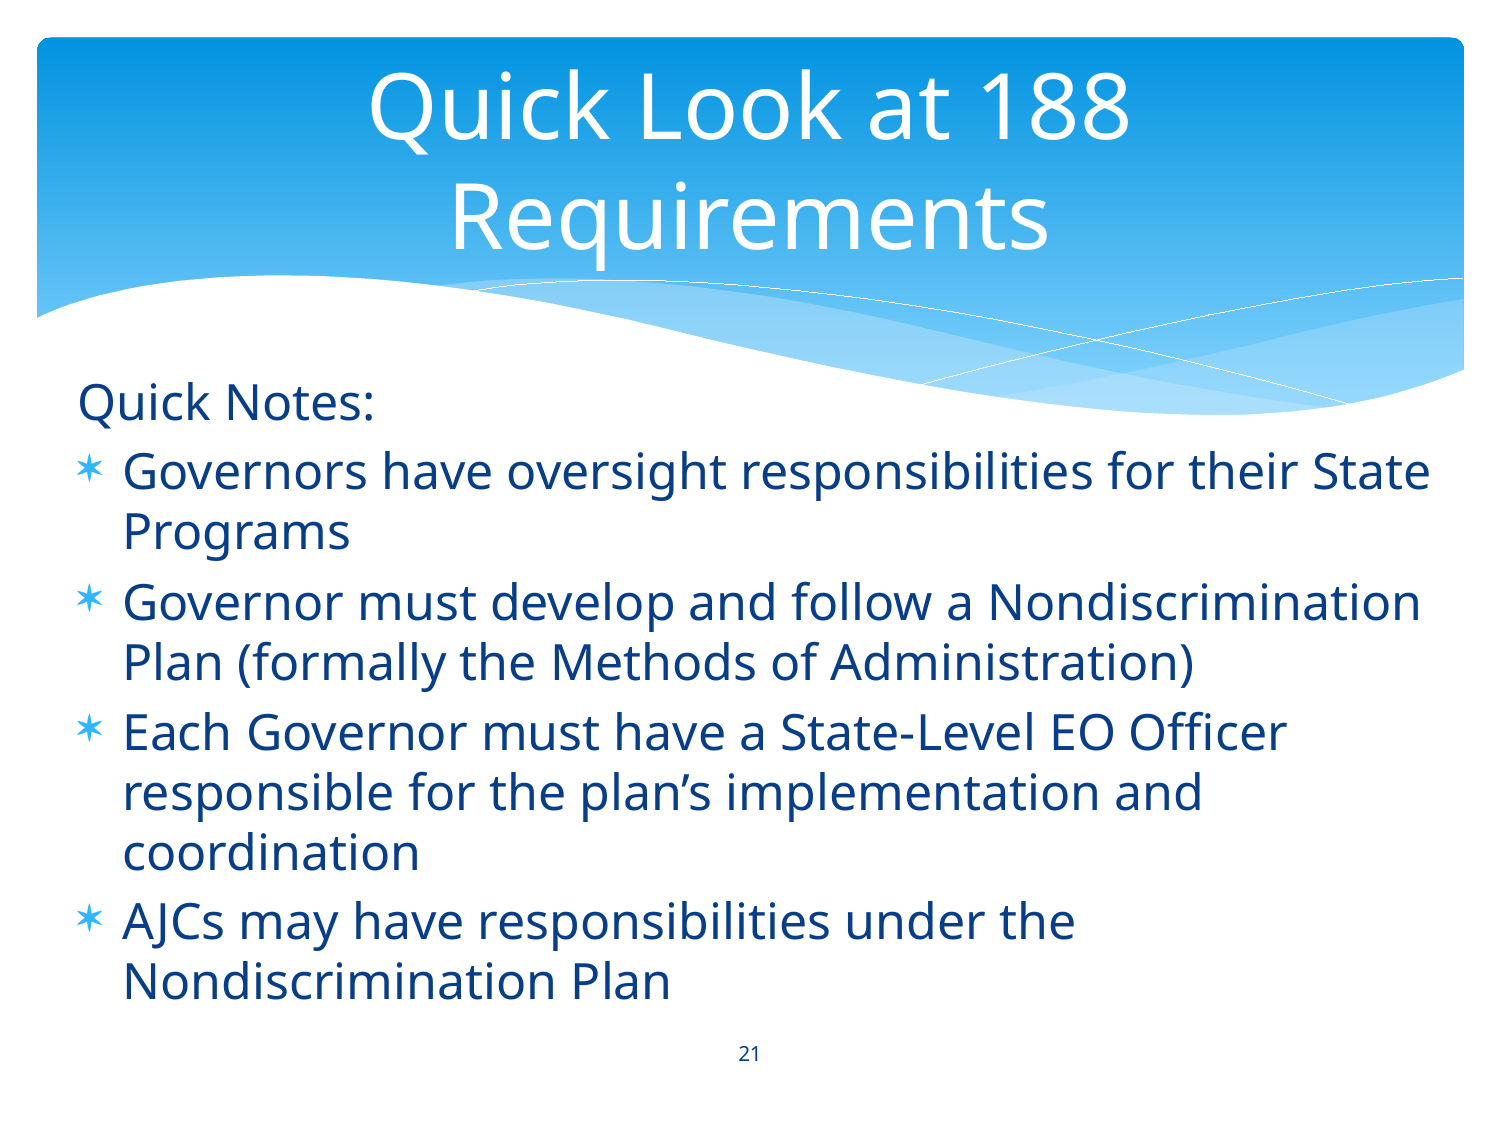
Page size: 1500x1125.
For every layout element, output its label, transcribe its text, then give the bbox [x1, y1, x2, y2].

slide_number 21 [654, 1025, 846, 1086]
list Quick Notes: Governors have oversight responsibilities for their State Programs Governor must develop and follow a Nondiscrimination Plan (formally the Methods of Administration) Each Governor must have a State-Level EO Officer responsible for the plan’s implementation and coordination AJCs may have responsibilities under the Nondiscrimination Plan [62, 362, 1450, 1025]
title Quick Look at 188 Requirements [75, 55, 1425, 261]
